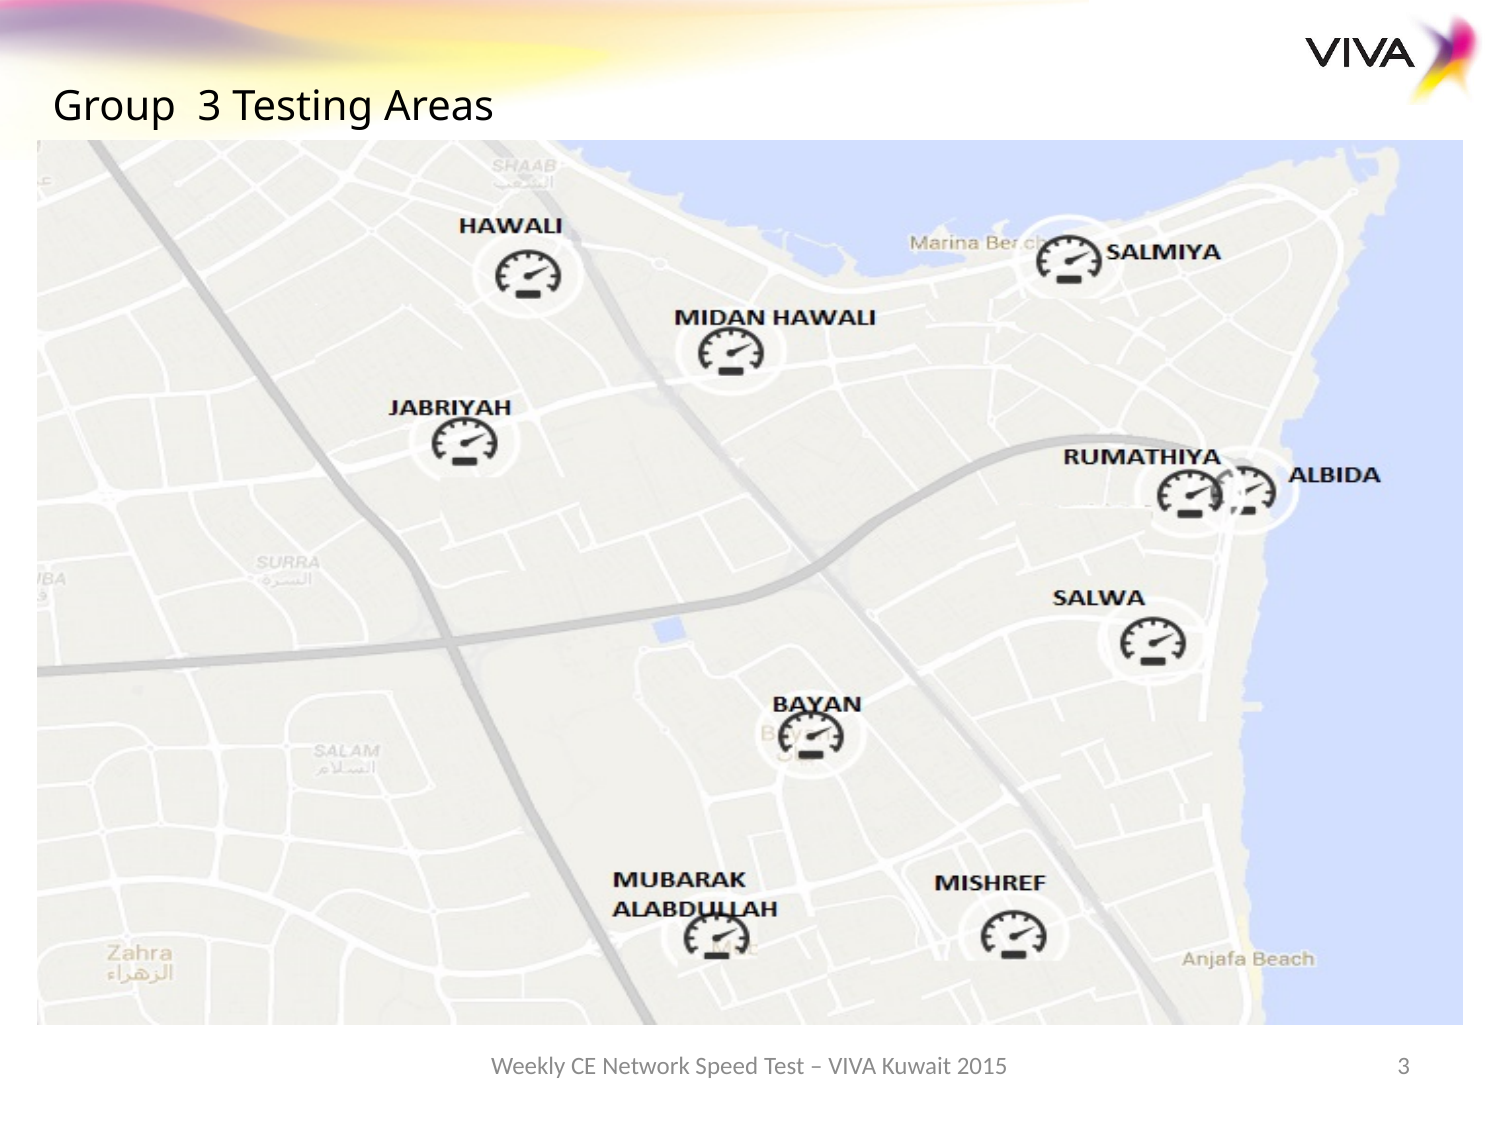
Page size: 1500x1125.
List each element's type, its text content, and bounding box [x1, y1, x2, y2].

text_box Weekly CE Network Speed Test – VIVA Kuwait 2015 [205, 1042, 1074, 1103]
picture [0, 0, 1463, 1026]
picture [1300, 12, 1485, 105]
text_box Group 3 Testing Areas [37, 24, 1278, 140]
text_box 3 [1074, 1042, 1425, 1103]
